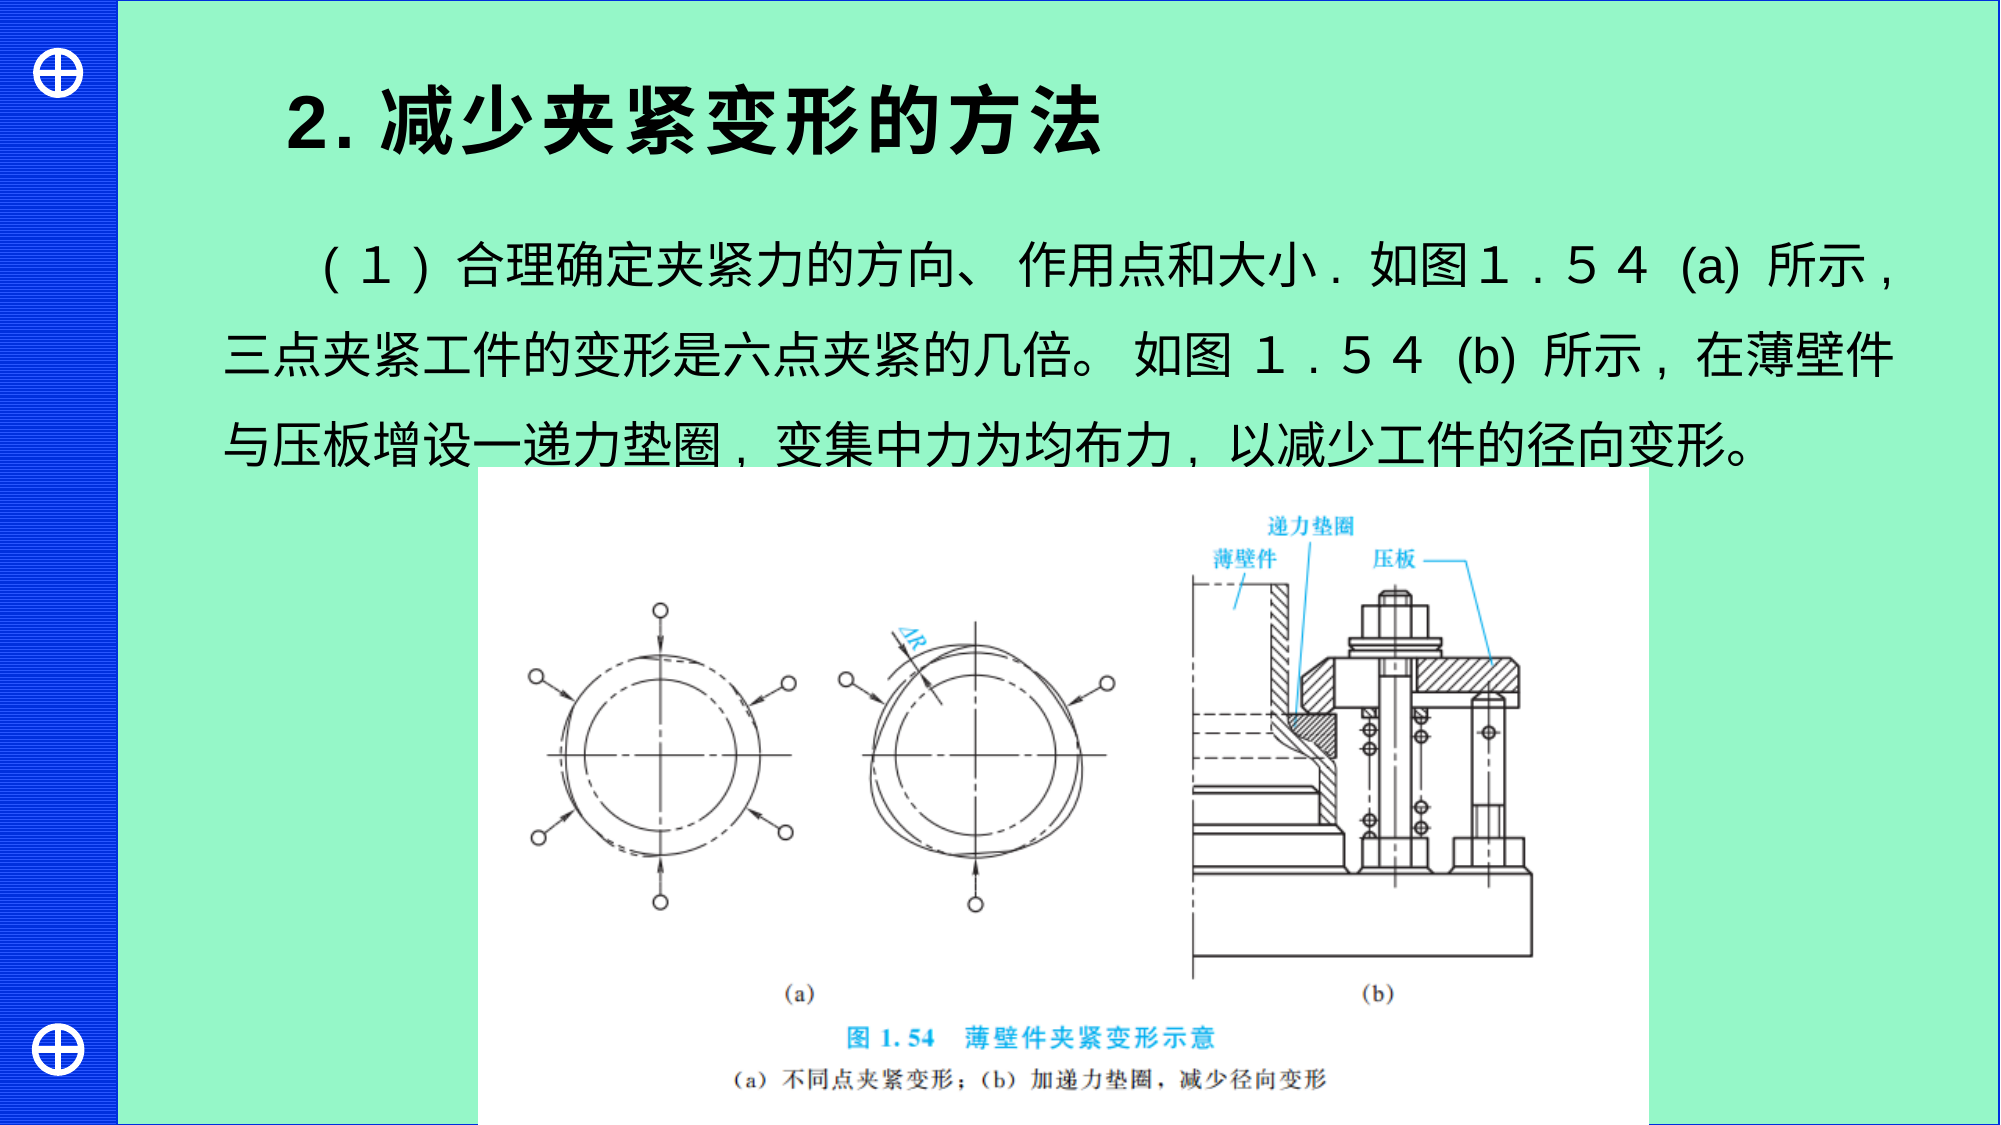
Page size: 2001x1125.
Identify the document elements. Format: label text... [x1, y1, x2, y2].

picture [478, 467, 1649, 1125]
text_box (１) 合理确定夹紧力的方向、 作用点和大小. 如图１.５４ (a) 所示, 三点夹紧工件的变形是六点夹紧的几倍。 如图 １.５４ (b) 所示, 在薄壁件与压板增设一递力垫圈, 变集中力为均布力, 以减少工件的径向变形。 [207, 195, 1925, 481]
text_box 2.减少夹紧变形的方法 [163, 50, 1451, 172]
